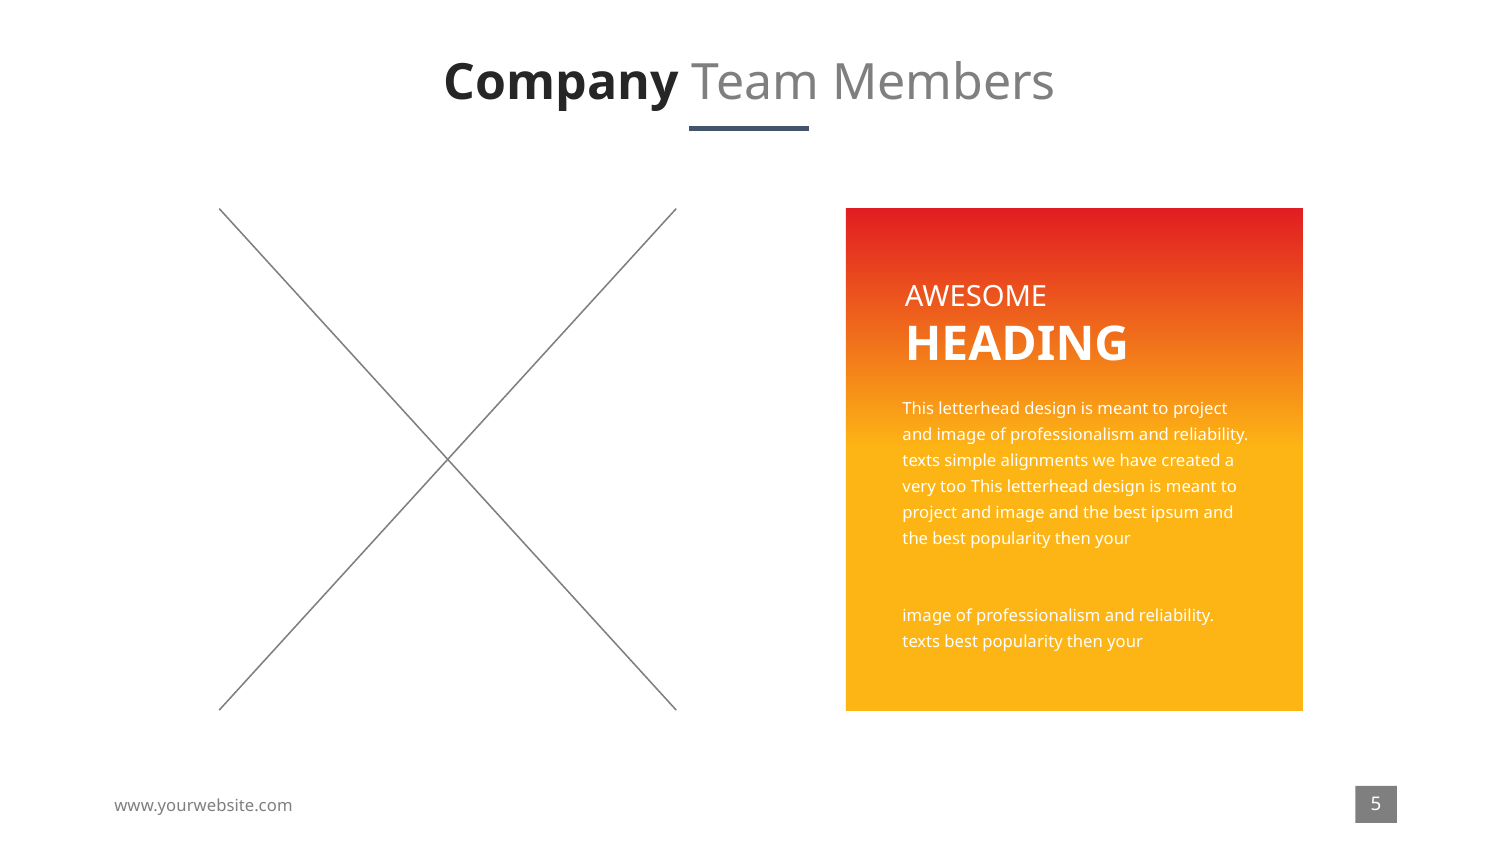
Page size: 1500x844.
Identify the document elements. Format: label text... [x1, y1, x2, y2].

slide_number ‹#› [1355, 785, 1397, 823]
text_box This letterhead design is meant to project and image of professionalism and reliability. texts simple alignments we have created a very too This letterhead design is meant to project and image and the best ipsum and the best popularity then your image of professionalism and reliability. texts best popularity then your [902, 383, 1256, 660]
title Company Team Members [103, 41, 1397, 125]
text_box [588, 208, 677, 319]
picture [196, 208, 699, 711]
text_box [440, 455, 455, 470]
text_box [591, 606, 677, 711]
footer www.yourwebsite.com [103, 782, 311, 828]
text_box AWESOME HEADING [893, 271, 1183, 394]
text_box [219, 606, 304, 711]
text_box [219, 208, 307, 319]
text_box [845, 208, 1303, 711]
